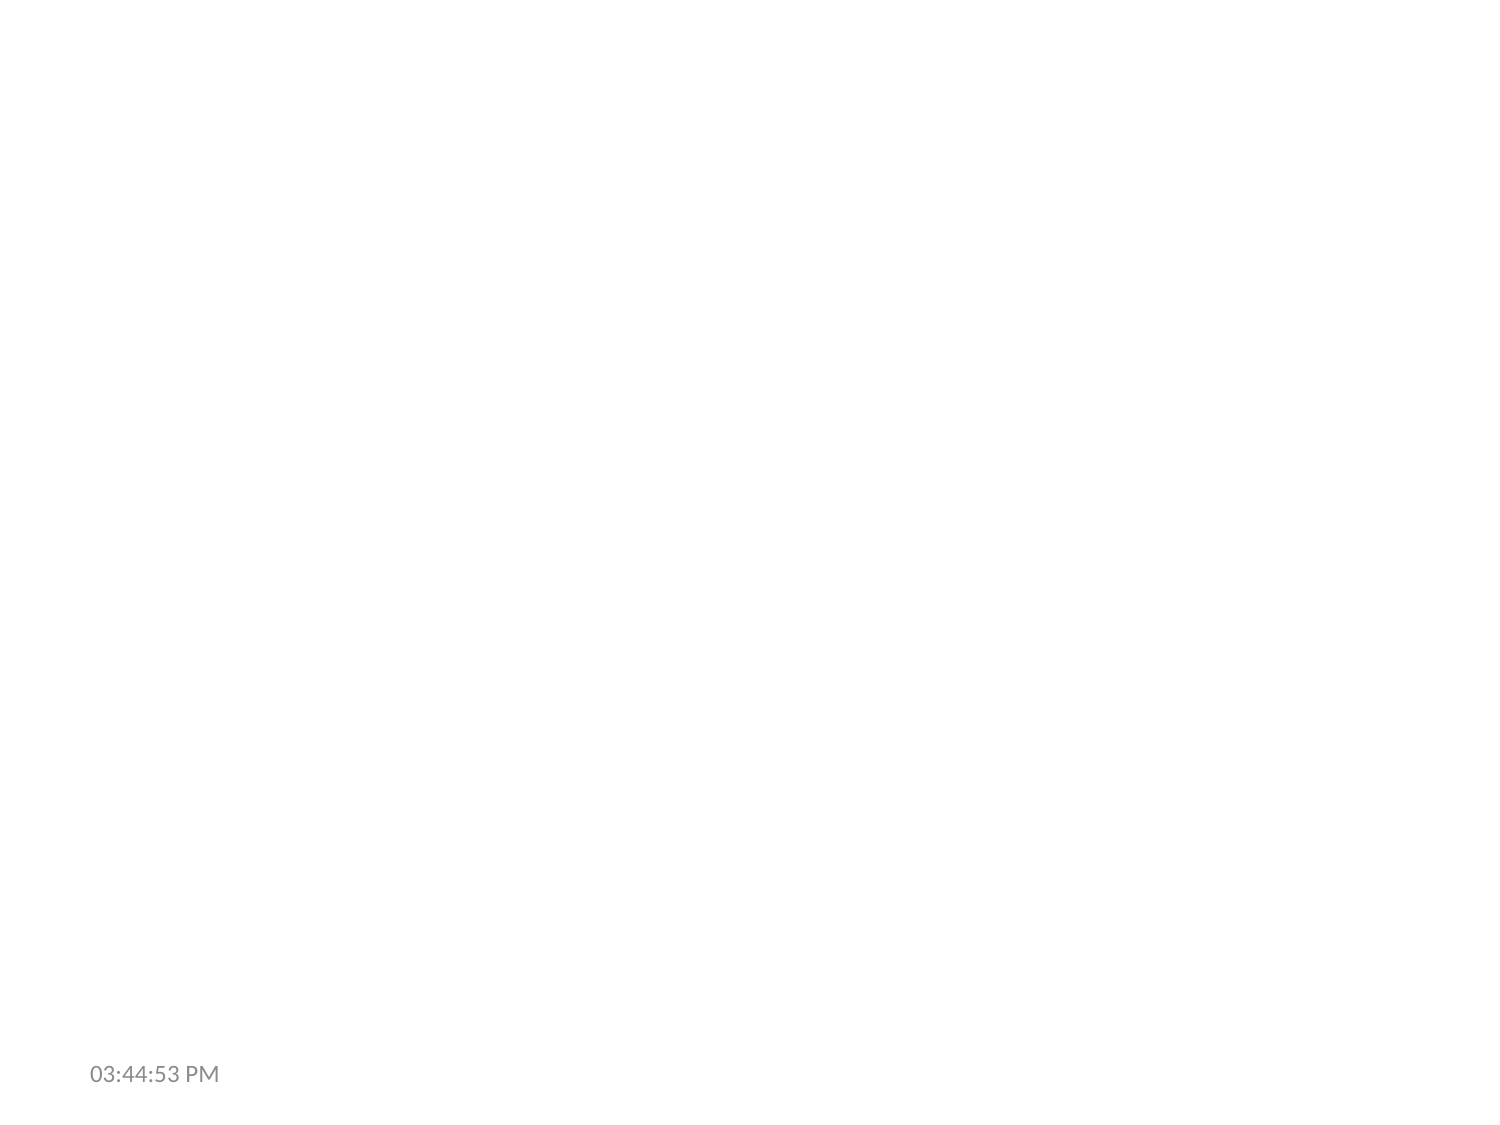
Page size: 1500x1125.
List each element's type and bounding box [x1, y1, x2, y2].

slide_number [75, 1042, 425, 1103]
